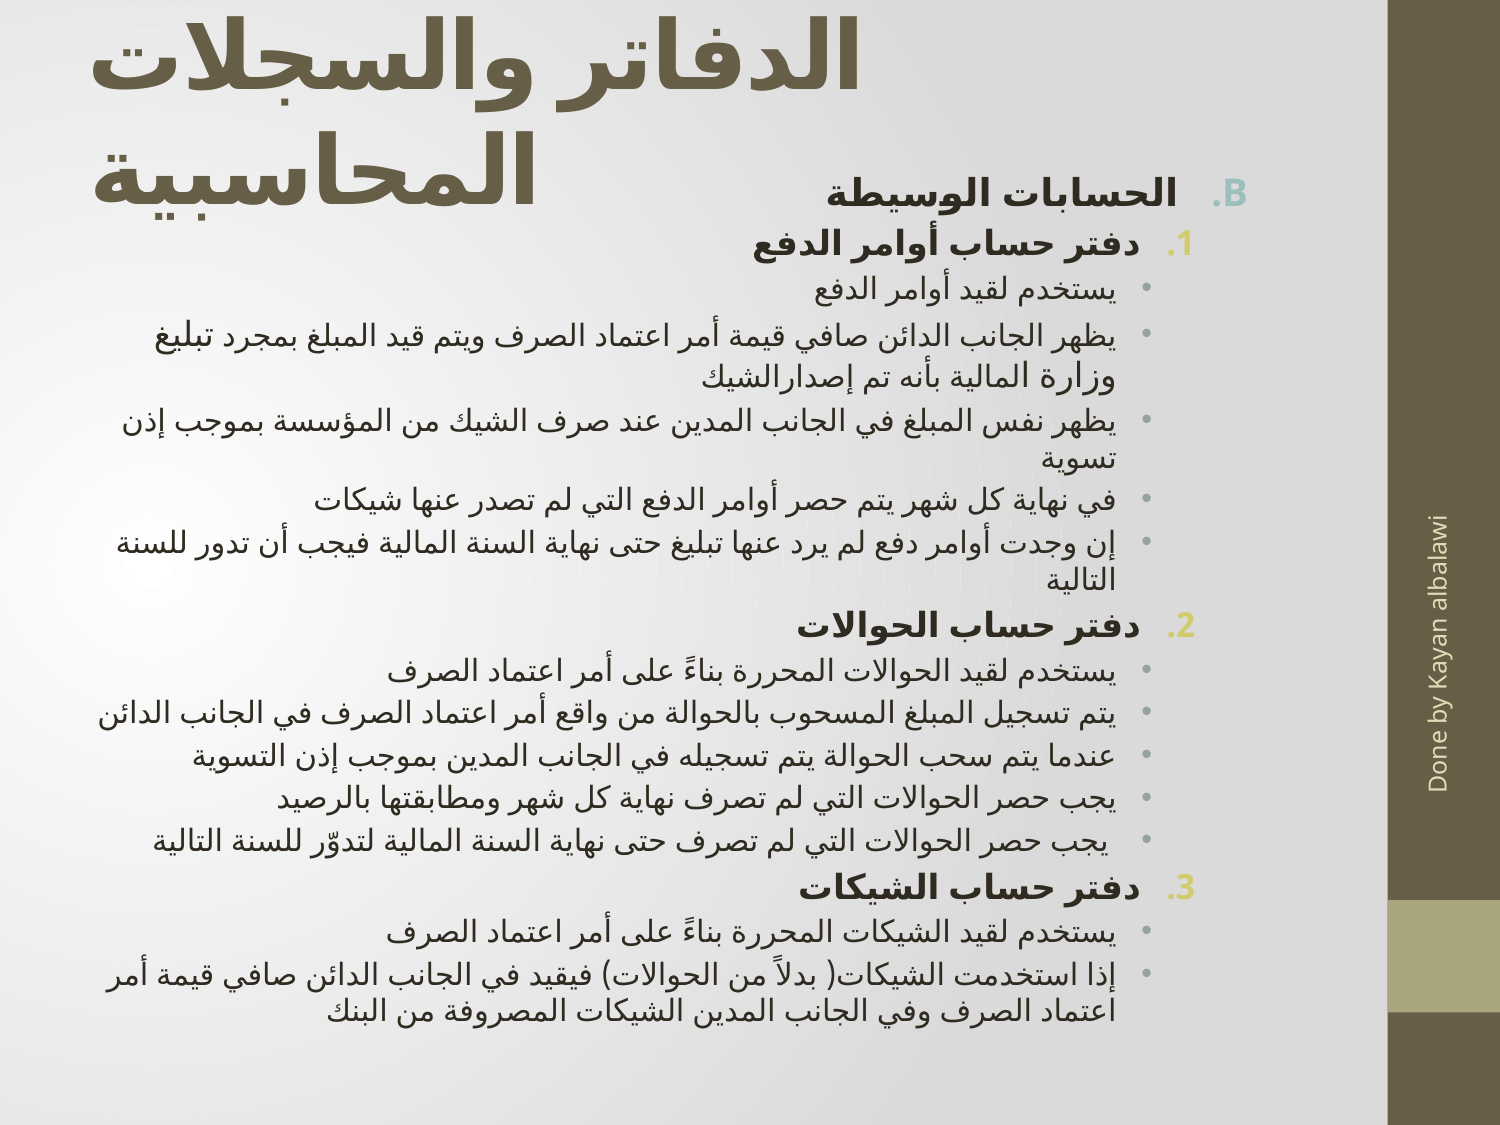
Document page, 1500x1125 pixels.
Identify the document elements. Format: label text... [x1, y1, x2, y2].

footer Done by Kayan albalawi [1408, 500, 1469, 889]
list الحسابات الوسيطة دفتر حساب أوامر الدفع يستخدم لقيد أوامر الدفع يظهر الجانب الدائن صافي قيمة أمر اعتماد الصرف ويتم قيد المبلغ بمجرد تبليغ وزارة المالية بأنه تم إصدارالشيك يظهر نفس المبلغ في الجانب المدين عند صرف الشيك من المؤسسة بموجب إذن تسوية في نهاية كل شهر يتم حصر أوامر الدفع التي لم تصدر عنها شيكات إن وجدت أوامر دفع لم يرد عنها تبليغ حتى نهاية السنة المالية فيجب أن تدور للسنة التالية دفتر حساب الحوالات يستخدم لقيد الحوالات المحررة بناءً على أمر اعتماد الصرف يتم تسجيل المبلغ المسحوب بالحوالة من واقع أمر اعتماد الصرف في الجانب الدائن عندما يتم سحب الحوالة يتم تسجيله في الجانب المدين بموجب إذن التسوية يجب حصر الحوالات التي لم تصرف نهاية كل شهر ومطابقتها بالرصيد يجب حصر الحوالات التي لم تصرف حتى نهاية السنة المالية لتدوّر للسنة التالية دفتر حساب الشيكات يستخدم لقيد الشيكات المحررة بناءً على أمر اعتماد الصرف إذا استخدمت الشيكات( بدلاً من الحوالات) فيقيد في الجانب الدائن صافي قيمة أمر اعتماد الصرف وفي الجانب المدين الشيكات المصروفة من البنك [75, 160, 1325, 1050]
title الدفاتر والسجلات المحاسبية [75, 45, 1325, 160]
